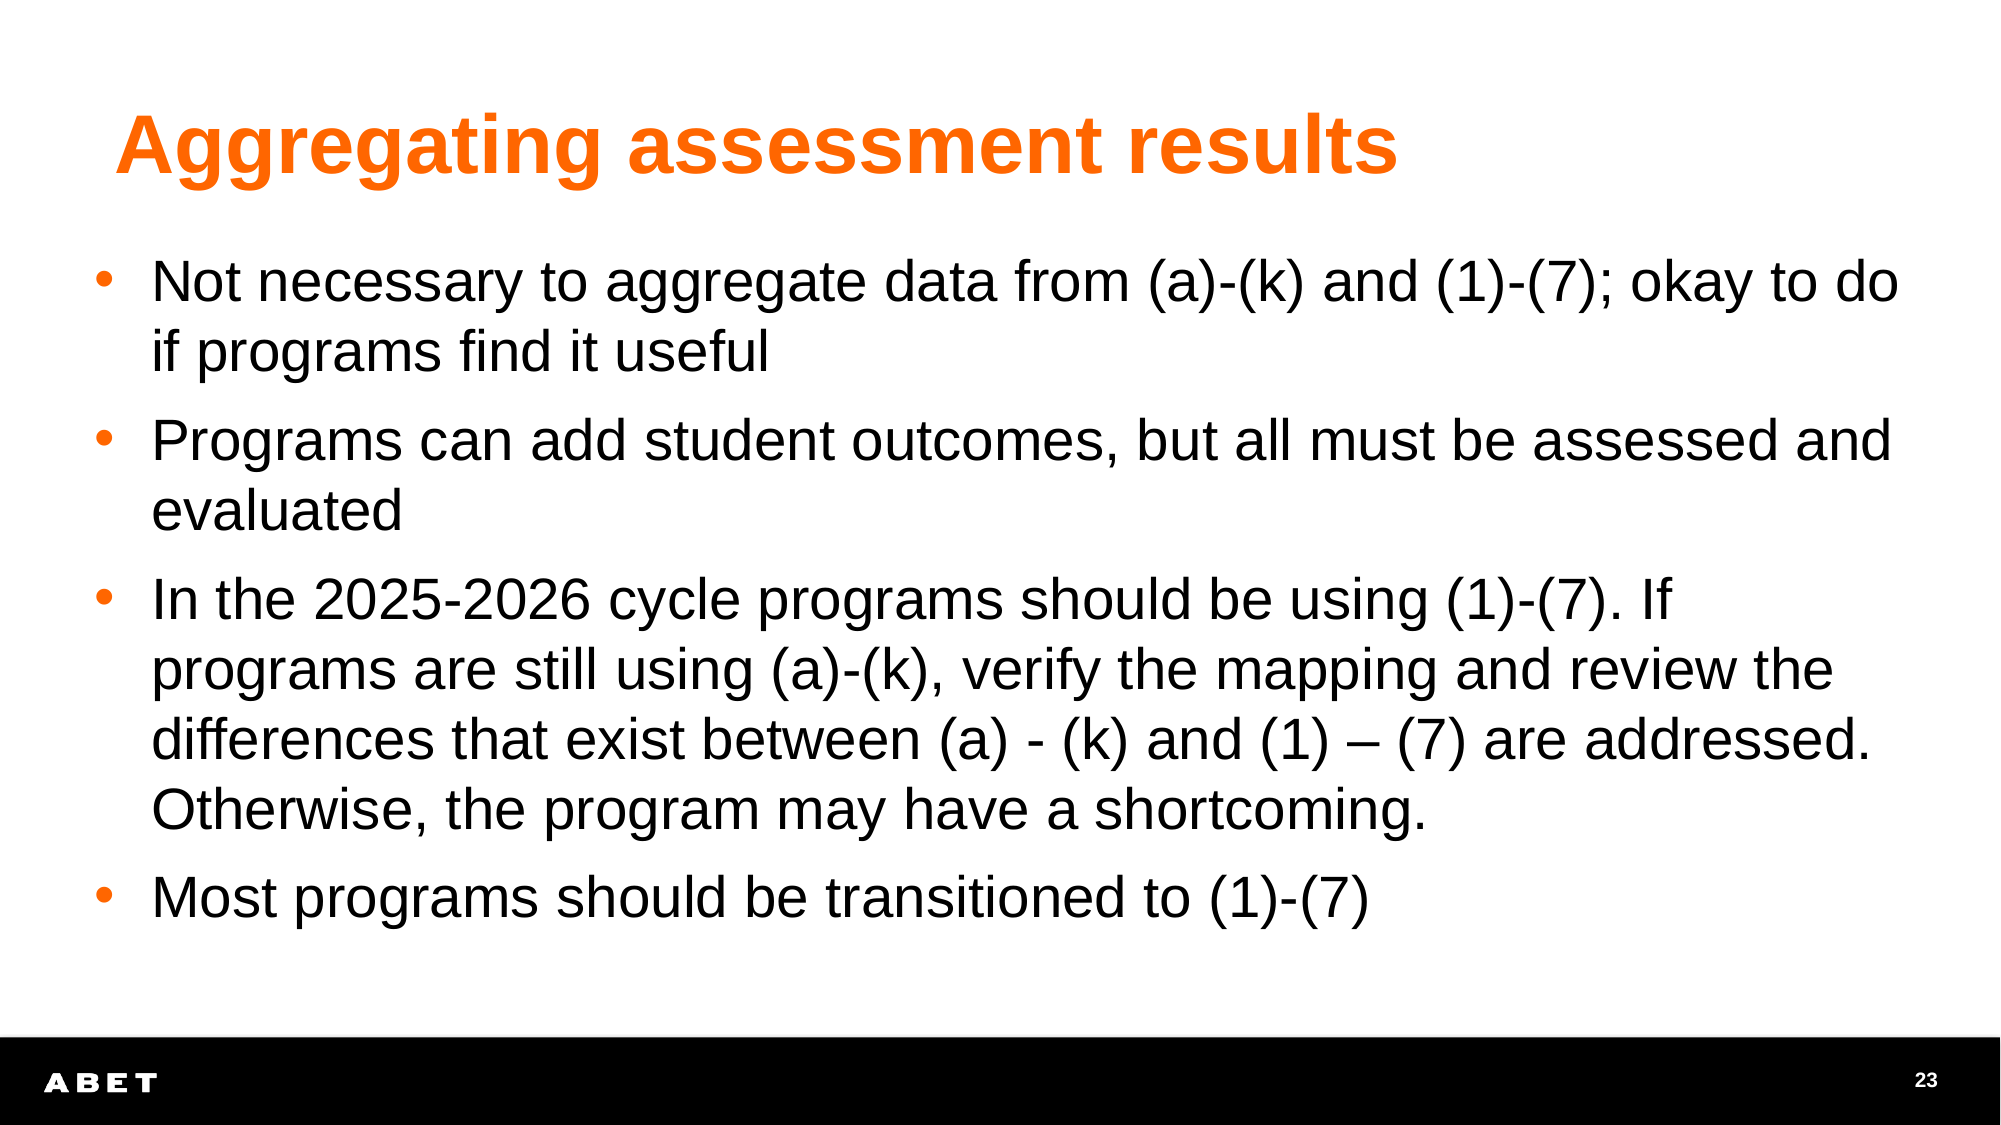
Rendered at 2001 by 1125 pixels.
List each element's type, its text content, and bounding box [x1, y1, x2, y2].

title Aggregating assessment results [99, 82, 1900, 213]
list Not necessary to aggregate data from (a)-(k) and (1)-(7); okay to do if programs find it useful Programs can add student outcomes, but all must be assessed and evaluated In the 2025-2026 cycle programs should be using (1)-(7). If programs are still using (a)-(k), verify the mapping and review the differences that exist between (a) - (k) and (1) – (7) are addressed. Otherwise, the program may have a shortcoming. Most programs should be transitioned to (1)-(7) [79, 236, 1921, 1019]
picture [16, 1052, 184, 1113]
